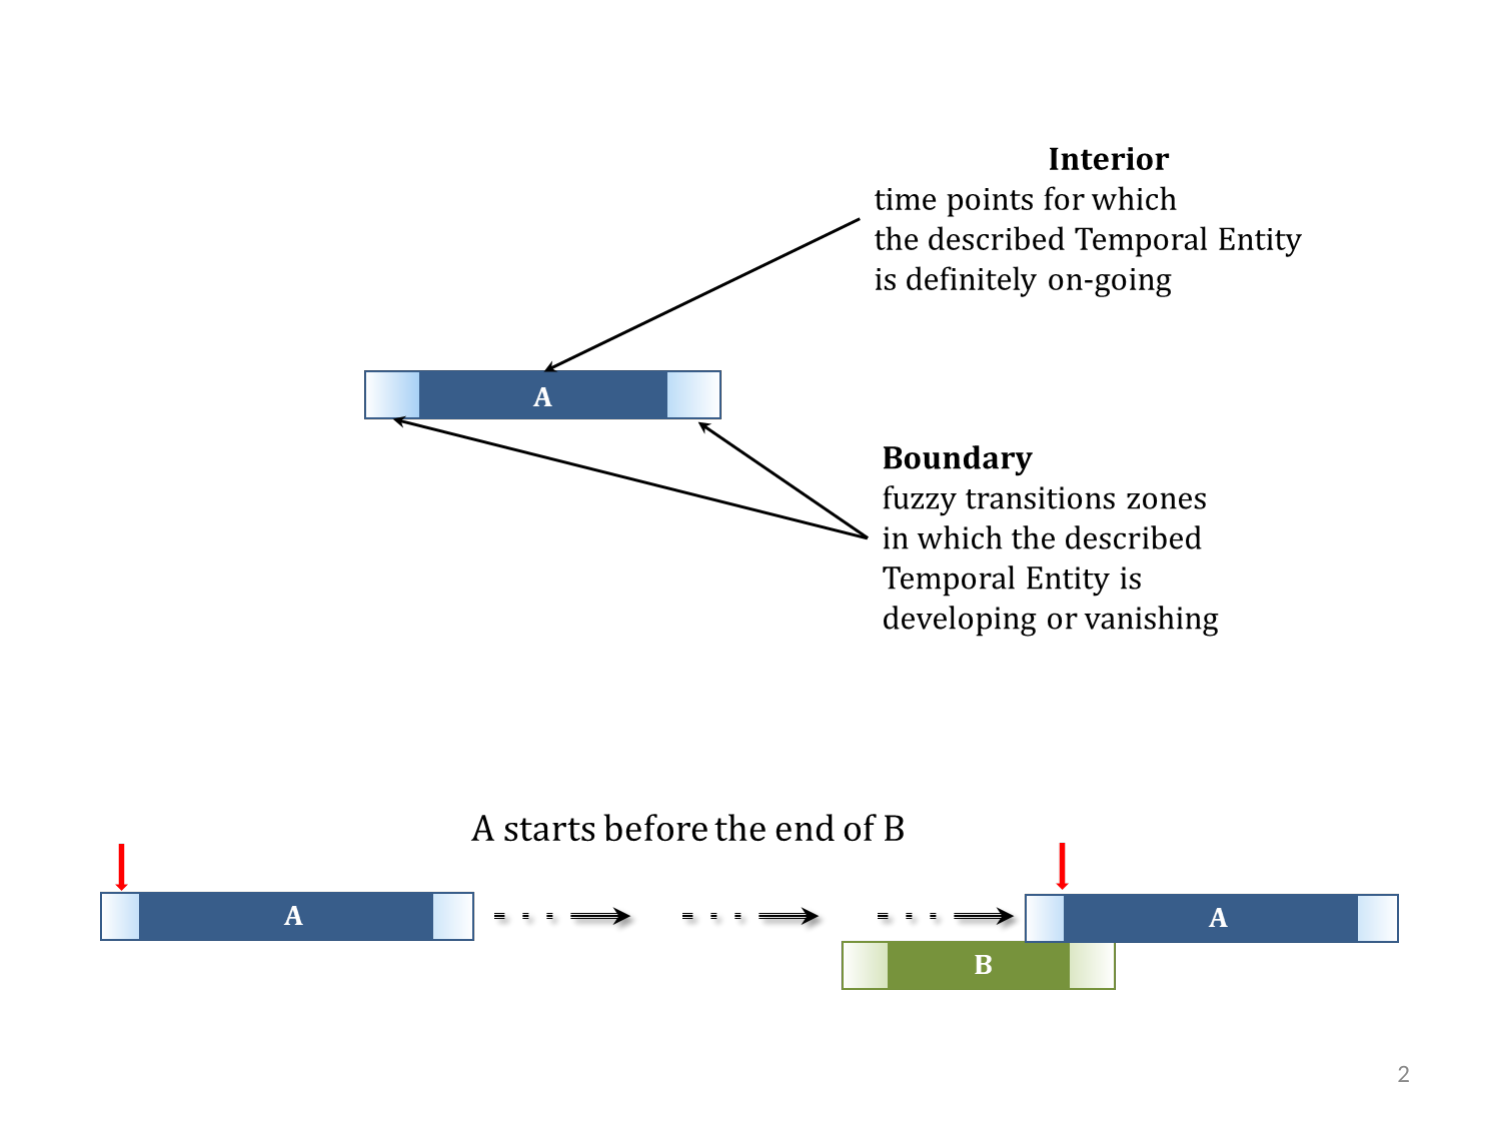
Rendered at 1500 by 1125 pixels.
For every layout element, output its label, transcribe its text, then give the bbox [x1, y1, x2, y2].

slide_number 2 [1074, 1042, 1425, 1103]
picture [100, 126, 1400, 999]
